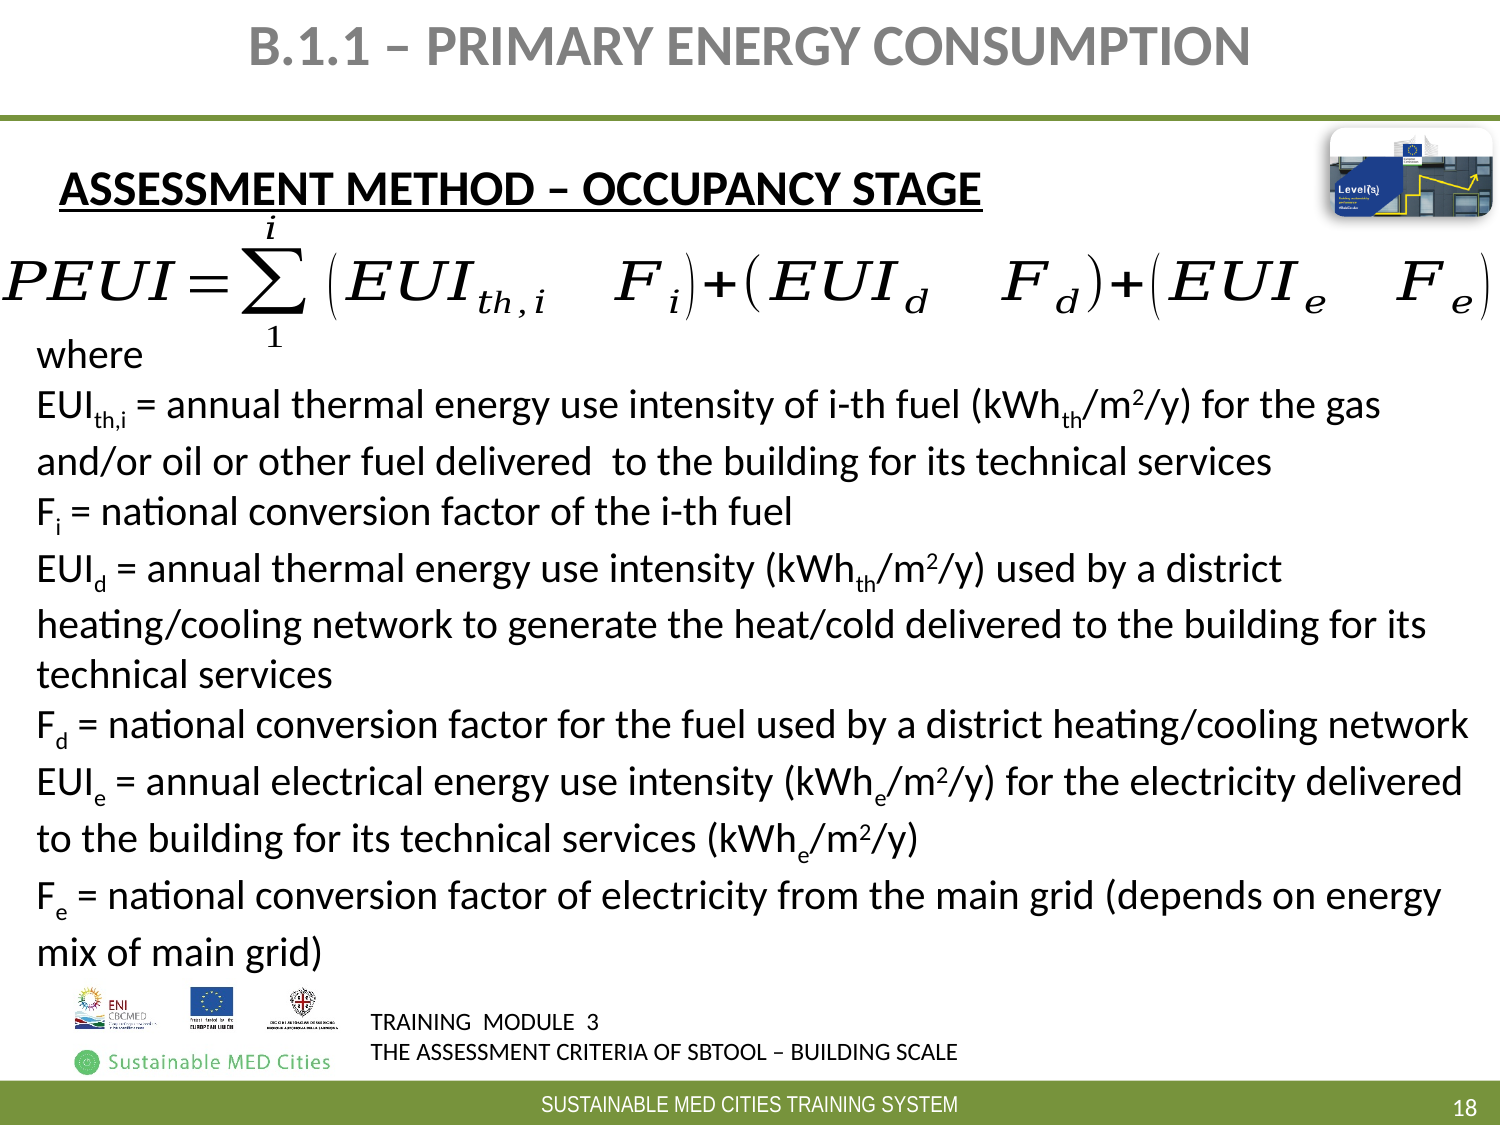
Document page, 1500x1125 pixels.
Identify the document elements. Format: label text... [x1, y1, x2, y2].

text_box where EUIth,i = annual thermal energy use intensity of i-th fuel (kWhth/m2/y) for the gas and/or oil or other fuel delivered to the building for its technical services Fi = national conversion factor of the i-th fuel EUId = annual thermal energy use intensity (kWhth/m2/y) used by a district heating/cooling network to generate the heat/cold delivered to the building for its technical services Fd = national conversion factor for the fuel used by a district heating/cooling network EUIe = annual electrical energy use intensity (kWhe/m2/y) for the electricity delivered to the building for its technical services (kWhe/m2/y) Fe = national conversion factor of electricity from the main grid (depends on energy mix of main grid) [21, 319, 1493, 983]
slide_number 18 [1142, 1076, 1493, 1125]
picture [62, 983, 356, 1080]
text_box ASSESSMENT METHOD – OCCUPANCY STAGE [43, 147, 1331, 235]
picture [1329, 127, 1493, 217]
